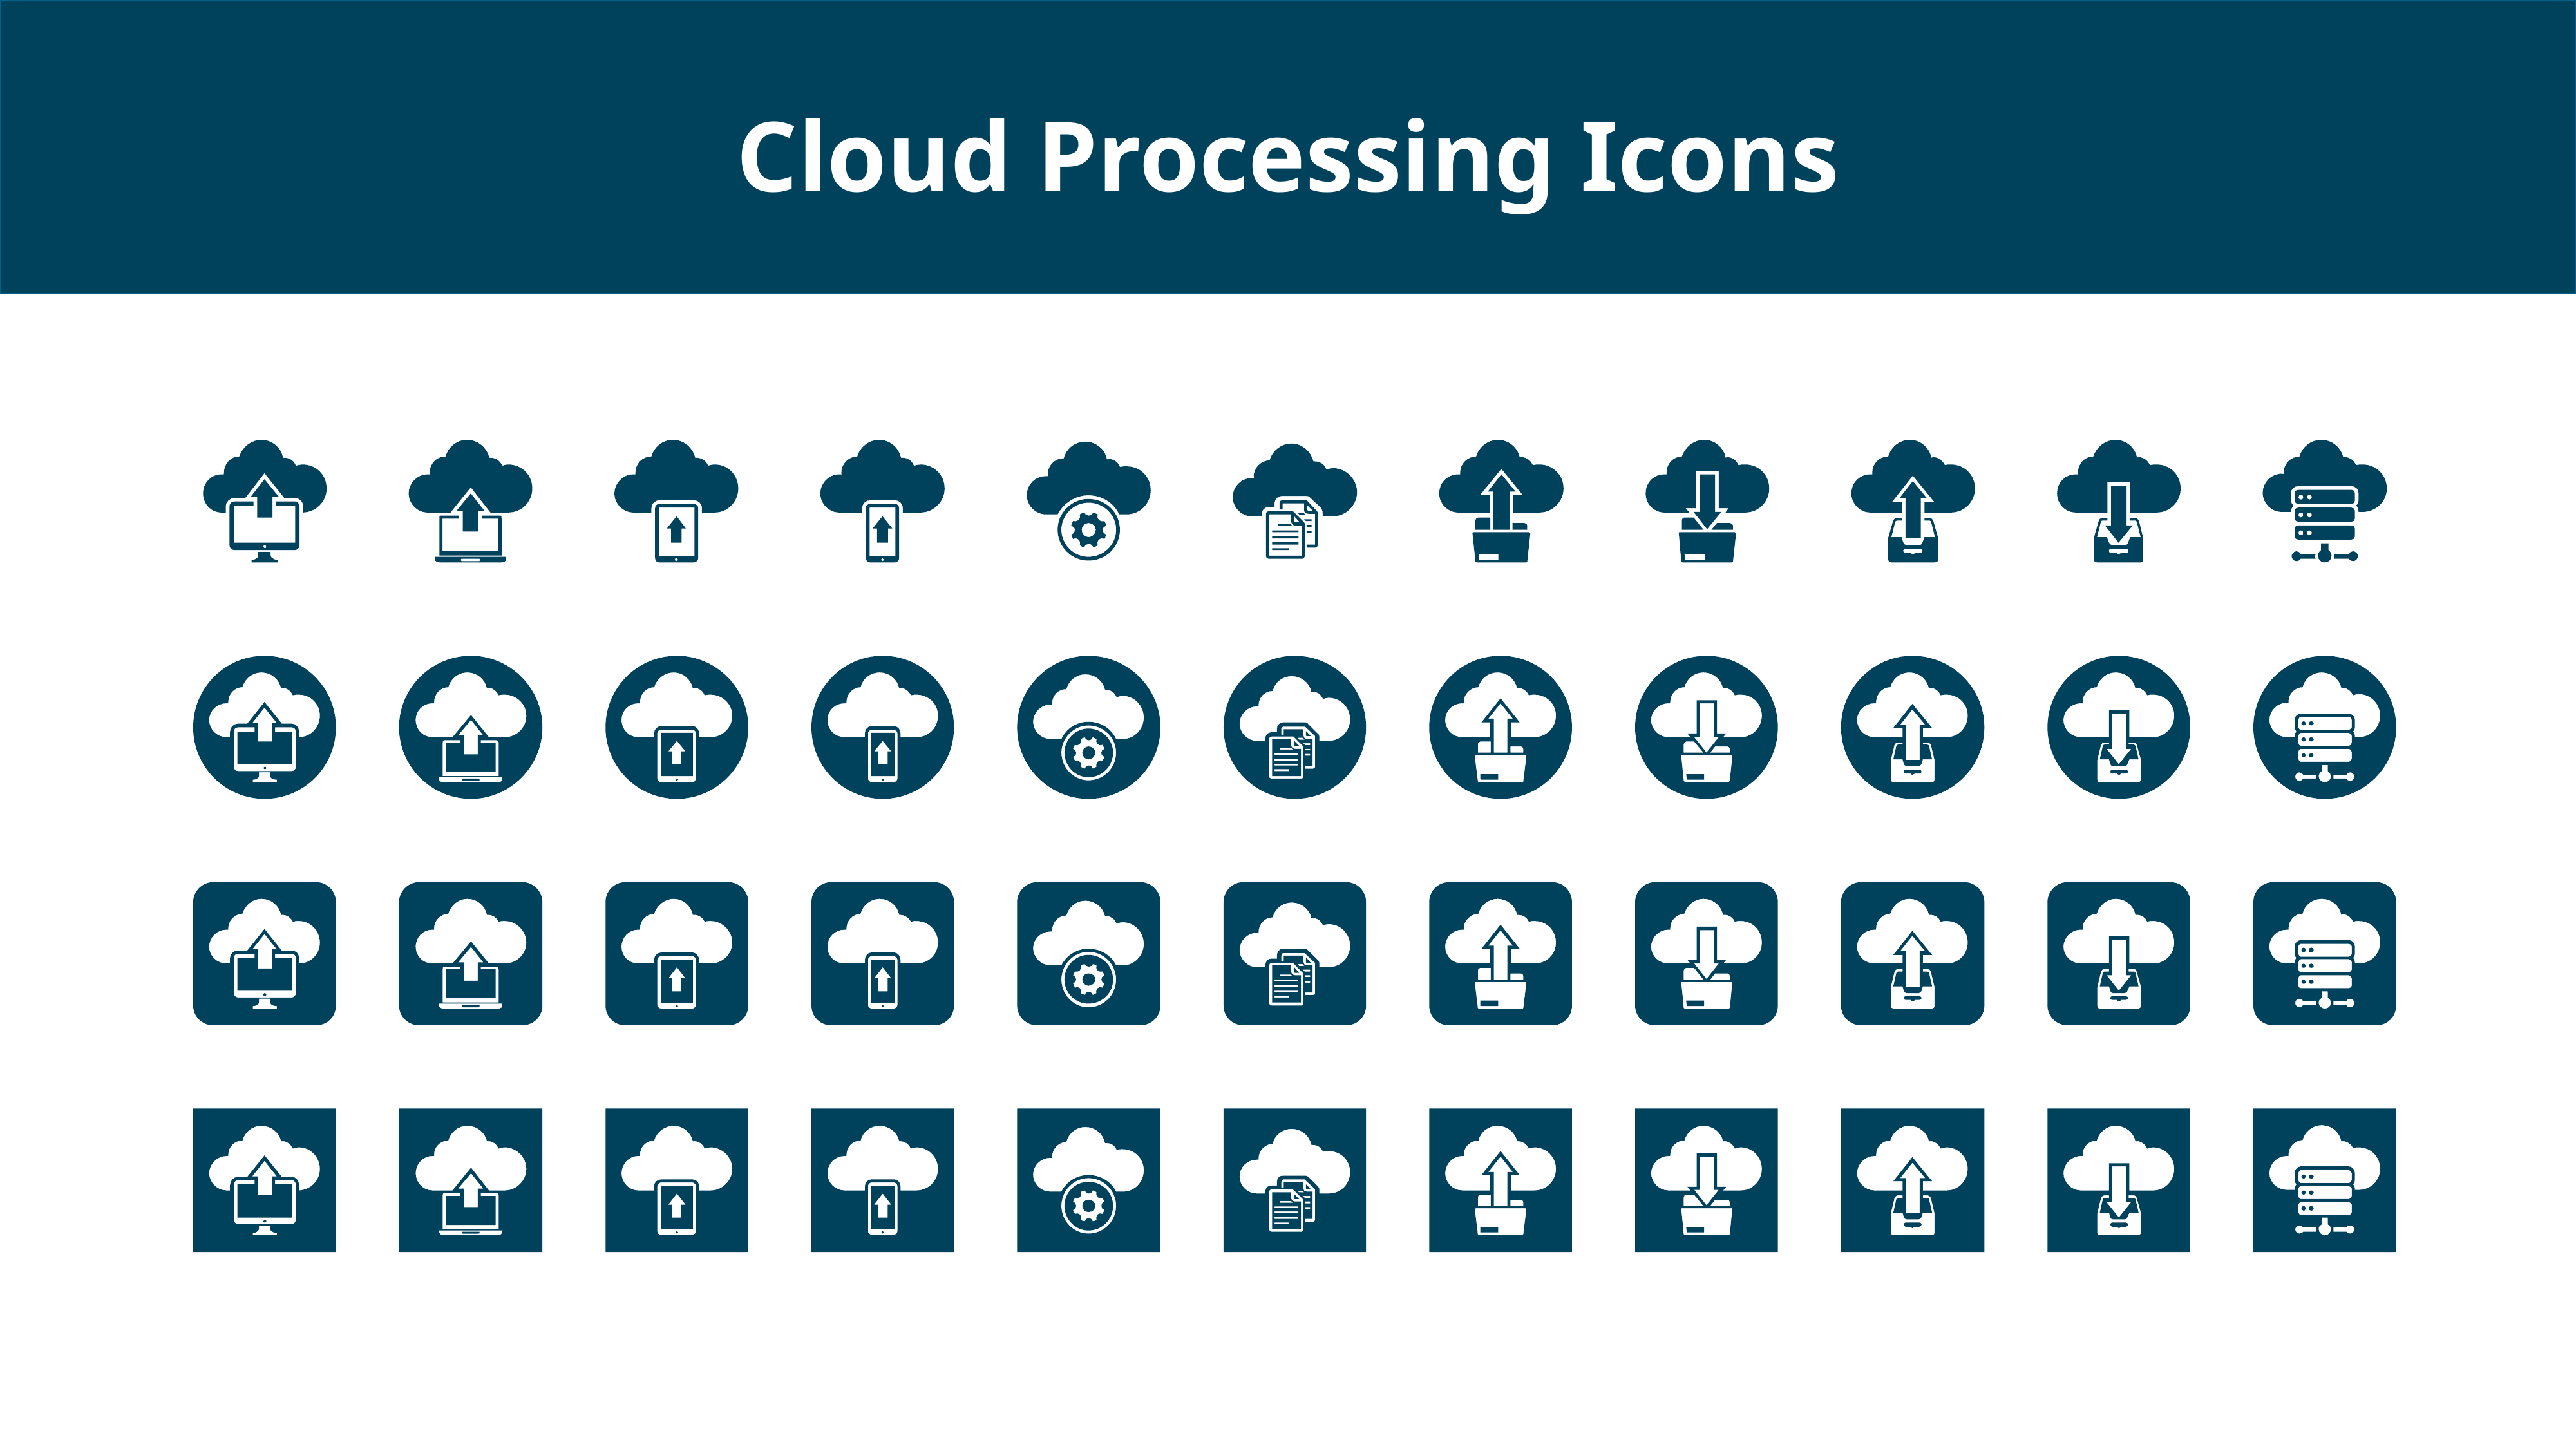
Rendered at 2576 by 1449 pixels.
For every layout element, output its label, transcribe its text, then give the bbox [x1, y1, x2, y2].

text_box [605, 882, 748, 1025]
text_box [2334, 551, 2358, 562]
text_box [1223, 882, 1367, 1025]
text_box [1645, 440, 1770, 513]
text_box [399, 1108, 543, 1253]
text_box [457, 493, 485, 532]
title Cloud Processing Icons [223, 90, 2353, 215]
text_box [866, 504, 900, 563]
text_box [1851, 440, 1975, 513]
text_box [1635, 882, 1778, 1025]
text_box [193, 656, 336, 799]
text_box [2295, 525, 2355, 540]
text_box [1512, 523, 1528, 530]
text_box [2047, 882, 2190, 1025]
text_box [820, 440, 945, 513]
text_box [1635, 656, 1778, 799]
text_box [2047, 1108, 2190, 1253]
text_box [811, 1108, 954, 1253]
text_box [1488, 474, 1516, 530]
text_box [1681, 517, 1704, 530]
text_box [2094, 518, 2143, 563]
text_box [2295, 507, 2355, 522]
text_box [1265, 511, 1305, 559]
text_box [2057, 440, 2181, 513]
text_box [203, 440, 327, 513]
text_box [1841, 1108, 1985, 1253]
text_box [1472, 532, 1531, 563]
text_box [1429, 882, 1572, 1025]
text_box [251, 552, 278, 563]
text_box [1057, 498, 1120, 561]
text_box [2047, 656, 2190, 799]
text_box [193, 882, 336, 1025]
text_box [1429, 1108, 1572, 1253]
text_box [605, 1108, 748, 1253]
text_box [1693, 474, 1721, 529]
text_box [1017, 656, 1160, 799]
text_box [1223, 1108, 1367, 1253]
text_box [811, 882, 954, 1025]
text_box [399, 656, 543, 799]
text_box [2318, 543, 2332, 563]
text_box [1279, 500, 1318, 548]
text_box [1899, 481, 1927, 538]
text_box [439, 515, 502, 556]
text_box [251, 479, 279, 518]
text_box [2262, 440, 2387, 512]
text_box [614, 440, 739, 513]
text_box [435, 556, 506, 563]
text_box [1711, 523, 1733, 530]
text_box [1027, 441, 1151, 515]
text_box [1475, 517, 1491, 530]
text_box [655, 504, 699, 563]
text_box [408, 440, 533, 513]
text_box [1841, 882, 1985, 1025]
text_box [1223, 656, 1367, 799]
text_box [2291, 551, 2316, 562]
text_box [1429, 656, 1572, 799]
text_box [193, 1108, 336, 1253]
text_box [1017, 882, 1160, 1025]
text_box [2253, 656, 2396, 799]
text_box [2253, 1108, 2396, 1253]
text_box [811, 656, 954, 799]
text_box [605, 656, 748, 799]
text_box [1439, 440, 1564, 513]
text_box [229, 501, 300, 551]
text_box [1678, 532, 1736, 563]
text_box [1841, 656, 1985, 799]
text_box [1635, 1108, 1778, 1253]
text_box [1888, 518, 1938, 563]
text_box [399, 882, 543, 1025]
text_box [2253, 882, 2396, 1025]
text_box [1017, 1108, 1160, 1253]
text_box [1233, 443, 1358, 516]
text_box [2105, 486, 2133, 543]
